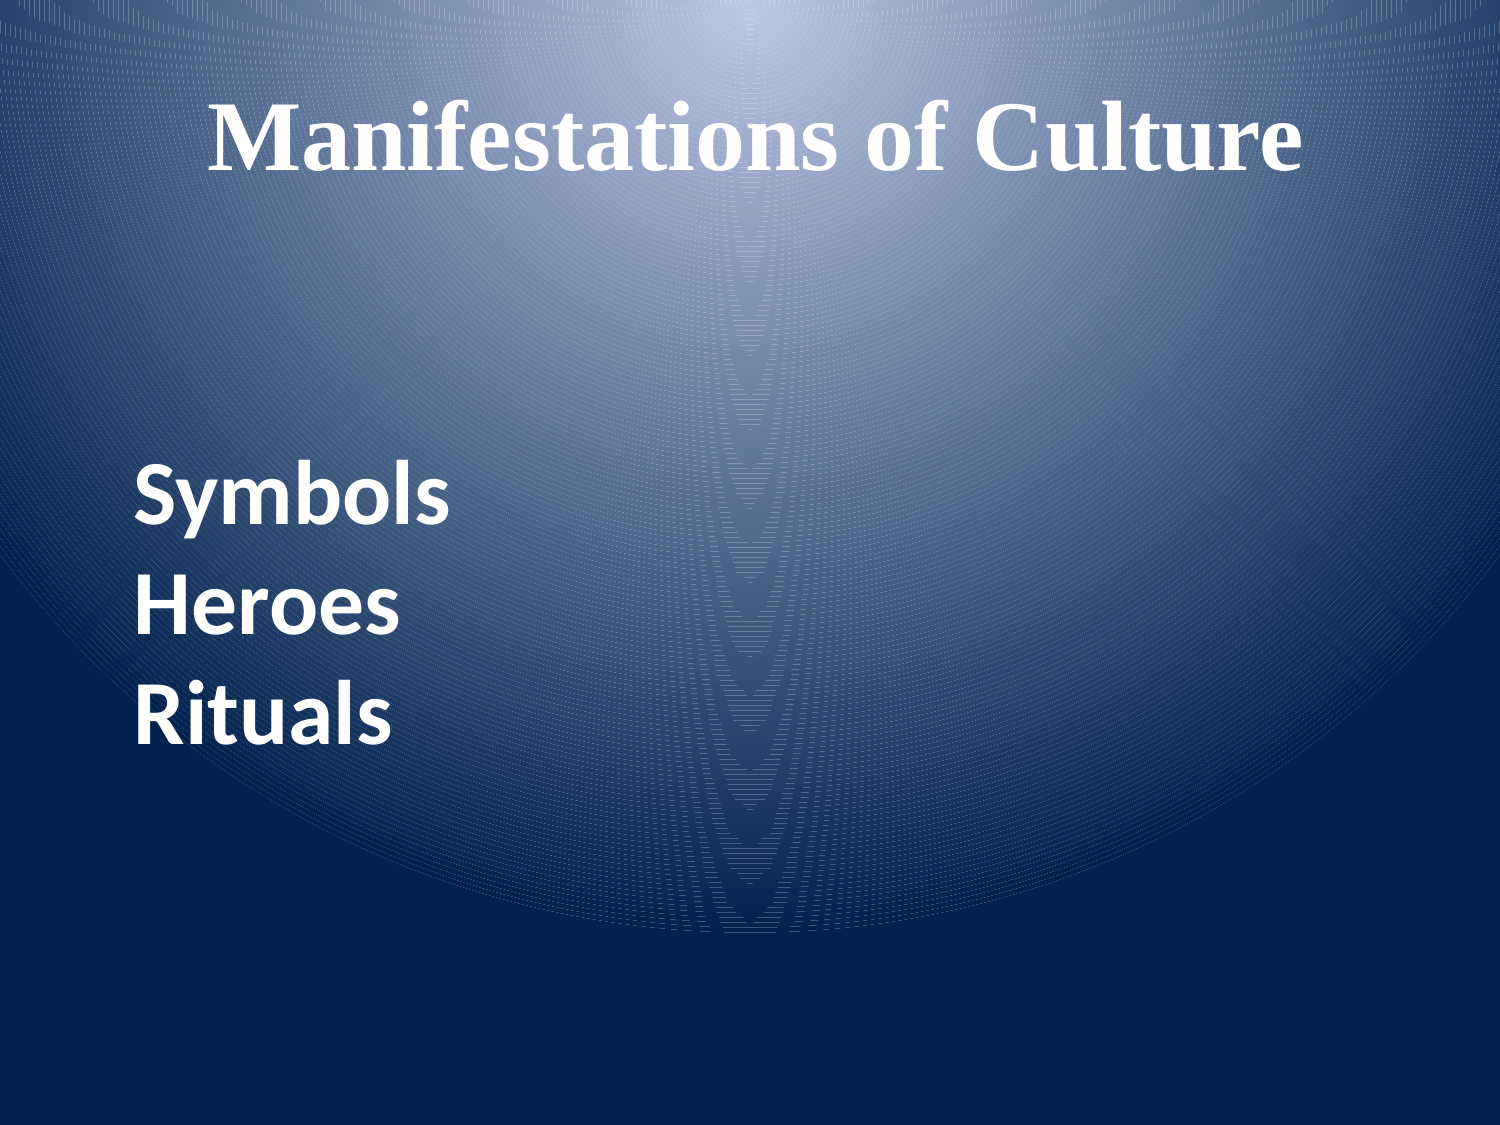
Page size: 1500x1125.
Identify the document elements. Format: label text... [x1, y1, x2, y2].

title Symbols Heroes Rituals [118, 425, 1394, 913]
list Manifestations of Culture [118, 50, 1394, 338]
